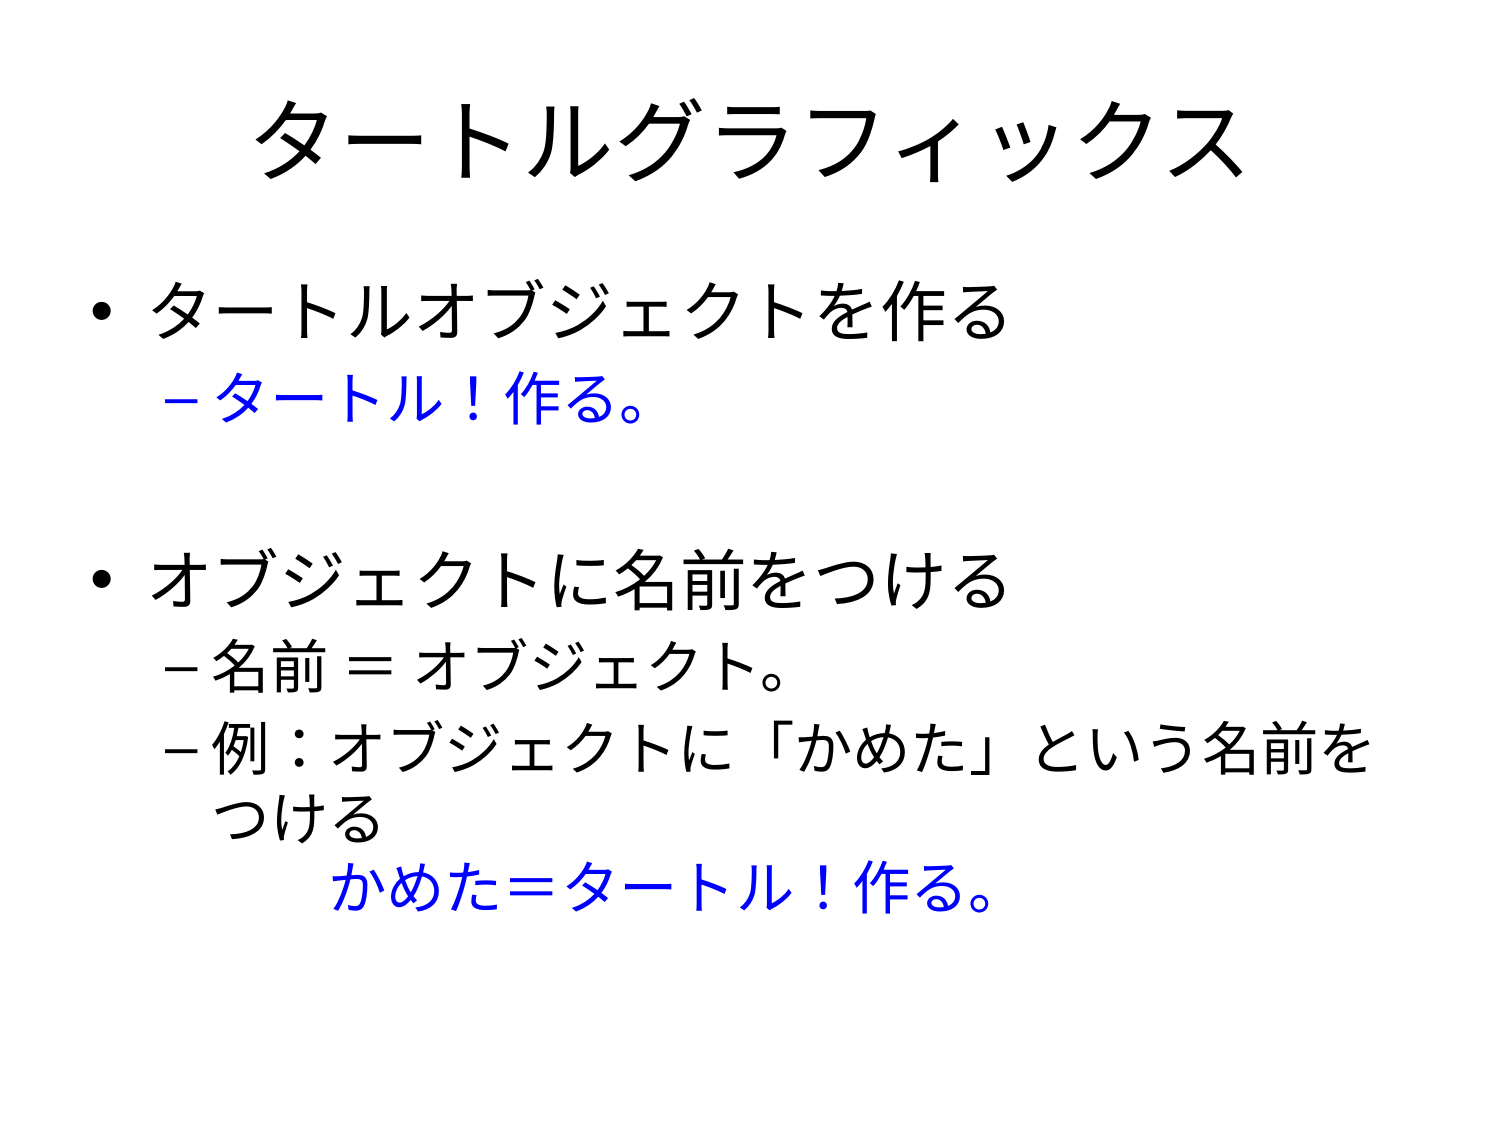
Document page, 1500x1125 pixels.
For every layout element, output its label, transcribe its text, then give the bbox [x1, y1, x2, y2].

title タートルグラフィックス [75, 45, 1425, 233]
list タートルオブジェクトを作る タートル！作る。 オブジェクトに名前をつける 名前 ＝ オブジェクト。 例：オブジェクトに「かめた」という名前をつける かめた＝タートル！作る。 [75, 262, 1425, 1005]
